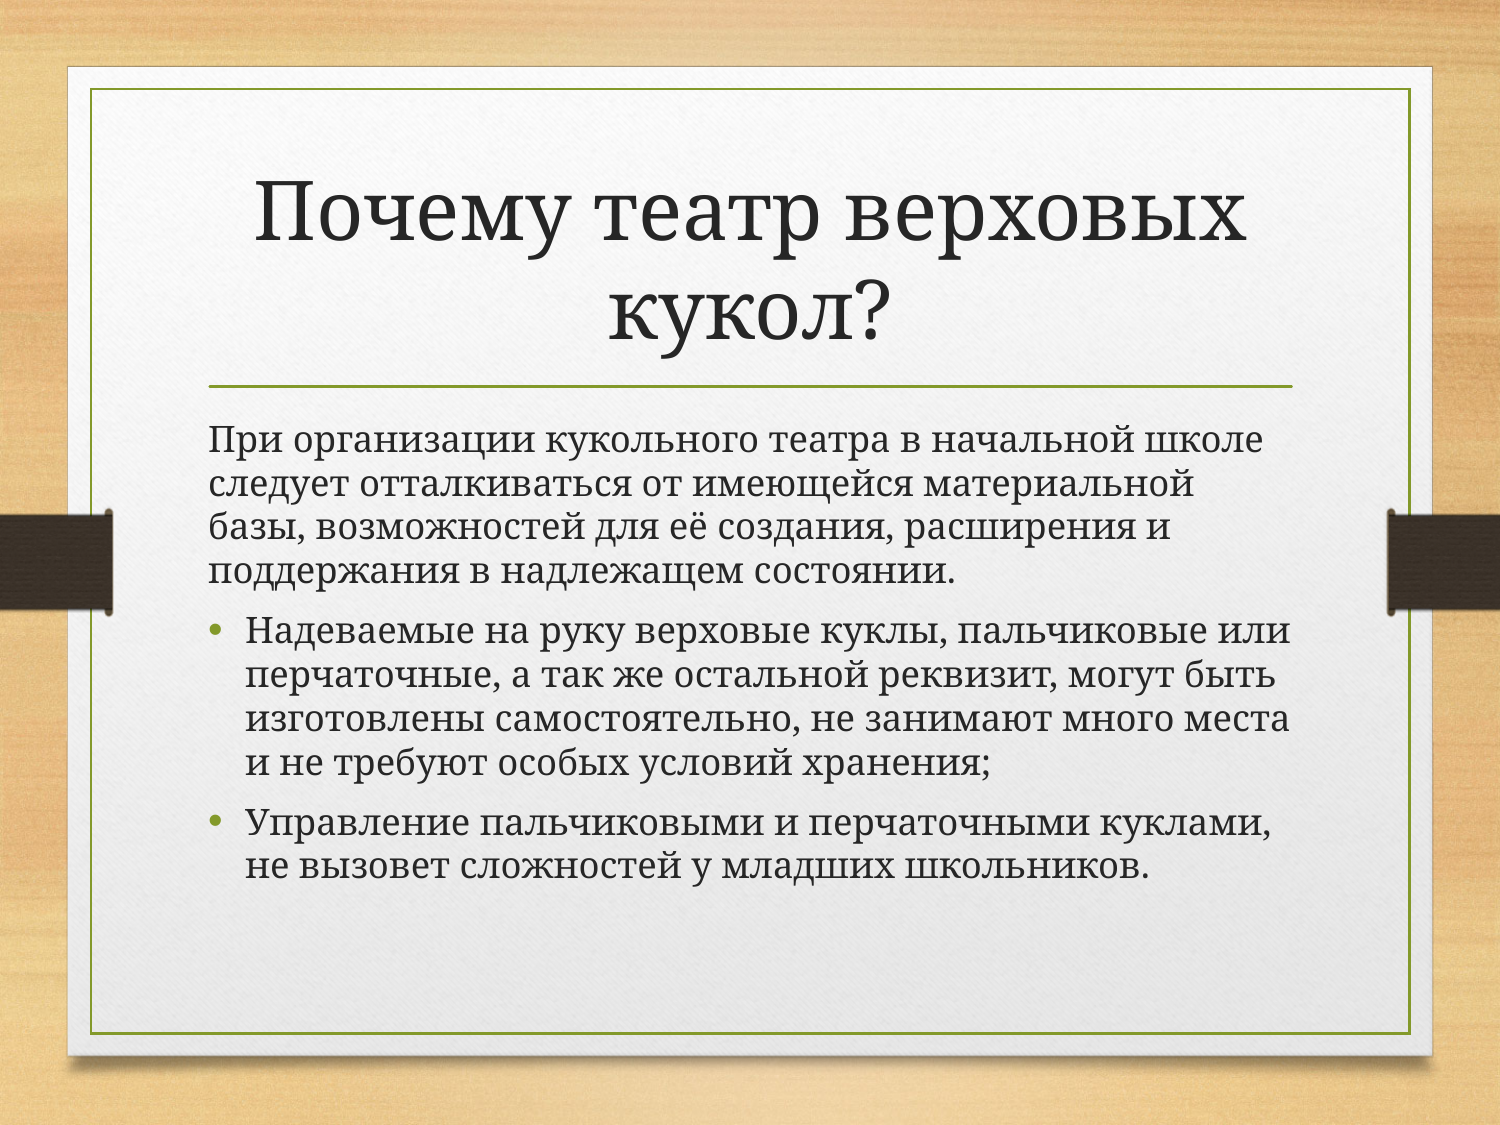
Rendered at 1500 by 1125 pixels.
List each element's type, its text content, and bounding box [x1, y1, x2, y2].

picture [0, 0, 1500, 1125]
title Почему театр верховых кукол? [193, 150, 1309, 365]
list При организации кукольного театра в начальной школе следует отталкиваться от имеющейся материальной базы, возможностей для её создания, расширения и поддержания в надлежащем состоянии. Надеваемые на руку верховые куклы, пальчиковые или перчаточные, а так же остальной реквизит, могут быть изготовлены самостоятельно, не занимают много места и не требуют особых условий хранения; Управление пальчиковыми и перчаточными куклами, не вызовет сложностей у младших школьников. [193, 408, 1309, 974]
